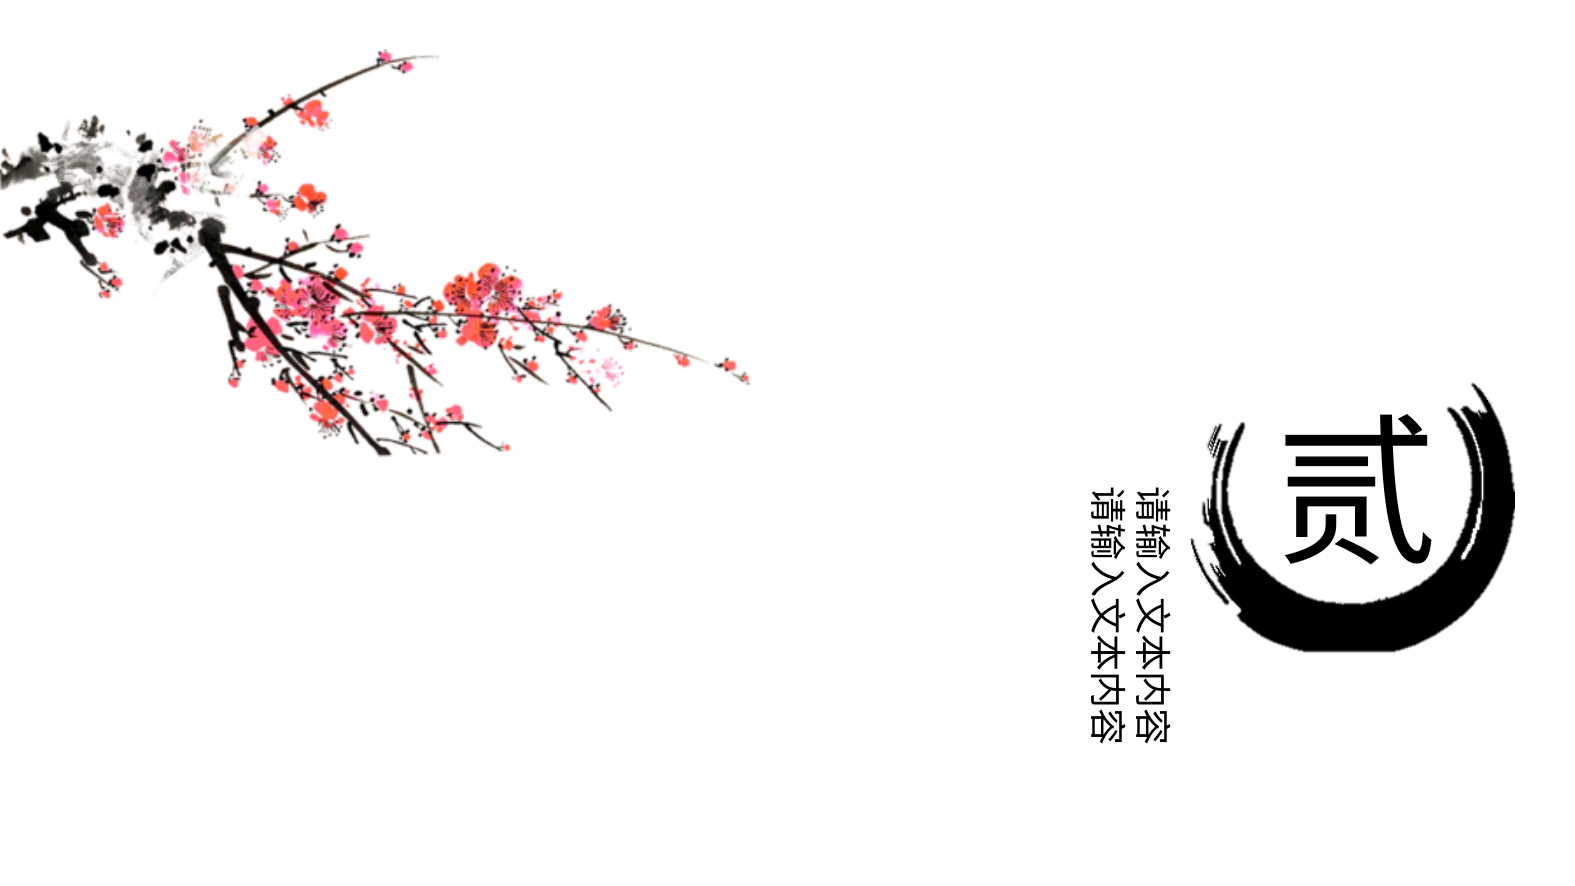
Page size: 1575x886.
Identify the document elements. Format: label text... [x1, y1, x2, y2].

picture [0, 49, 788, 837]
text_box 请输入文本内容 请输入文本内容 [1063, 471, 1184, 764]
picture [1190, 381, 1515, 657]
